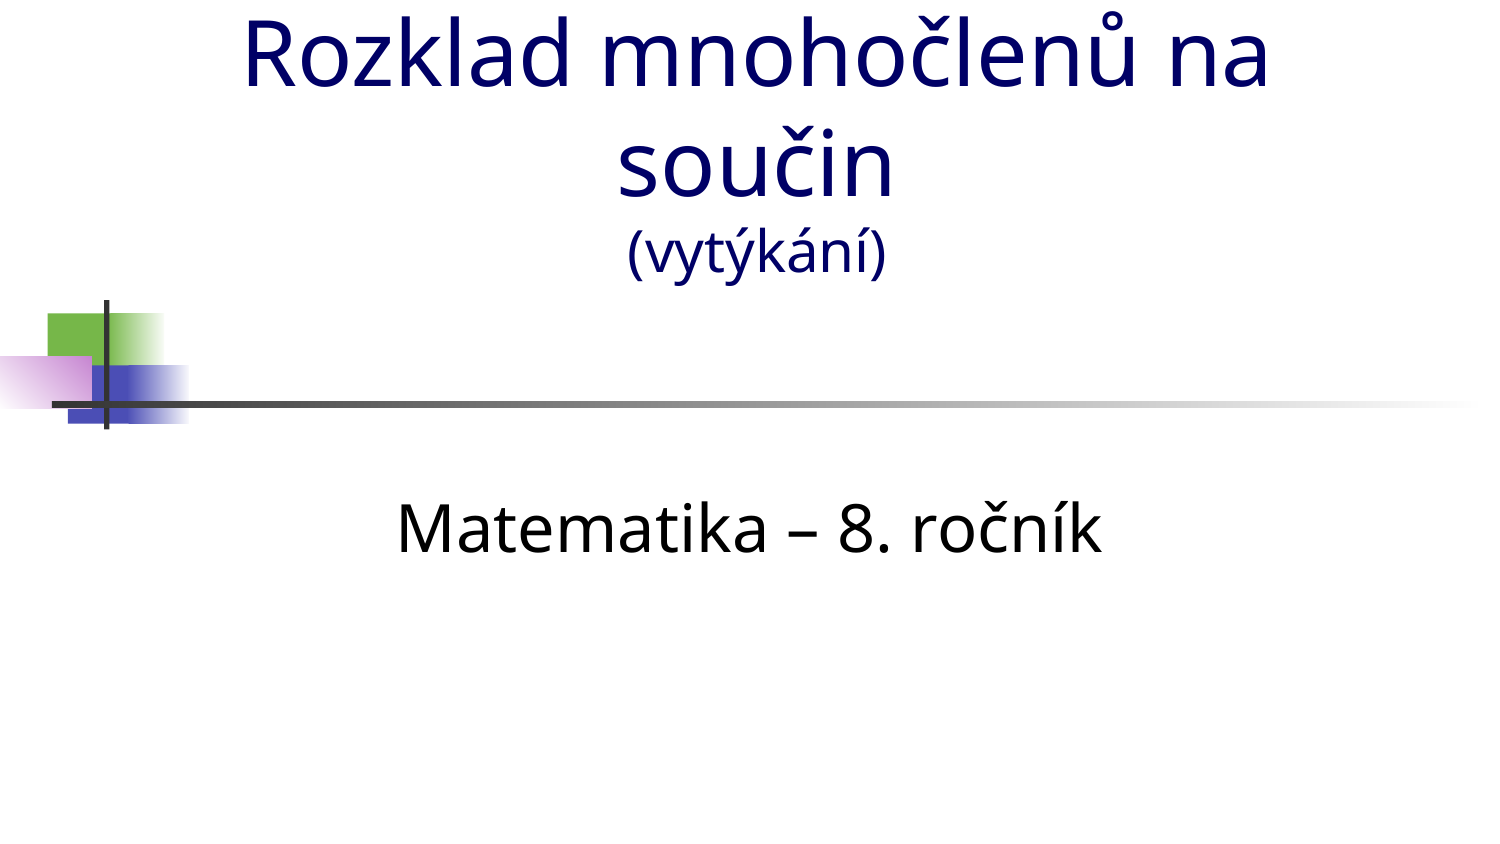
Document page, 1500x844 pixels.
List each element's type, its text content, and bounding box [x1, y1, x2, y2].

title Rozklad mnohočlenů na součin (vytýkání) [88, 111, 1427, 293]
subtitle Matematika – 8. ročník [224, 477, 1276, 694]
